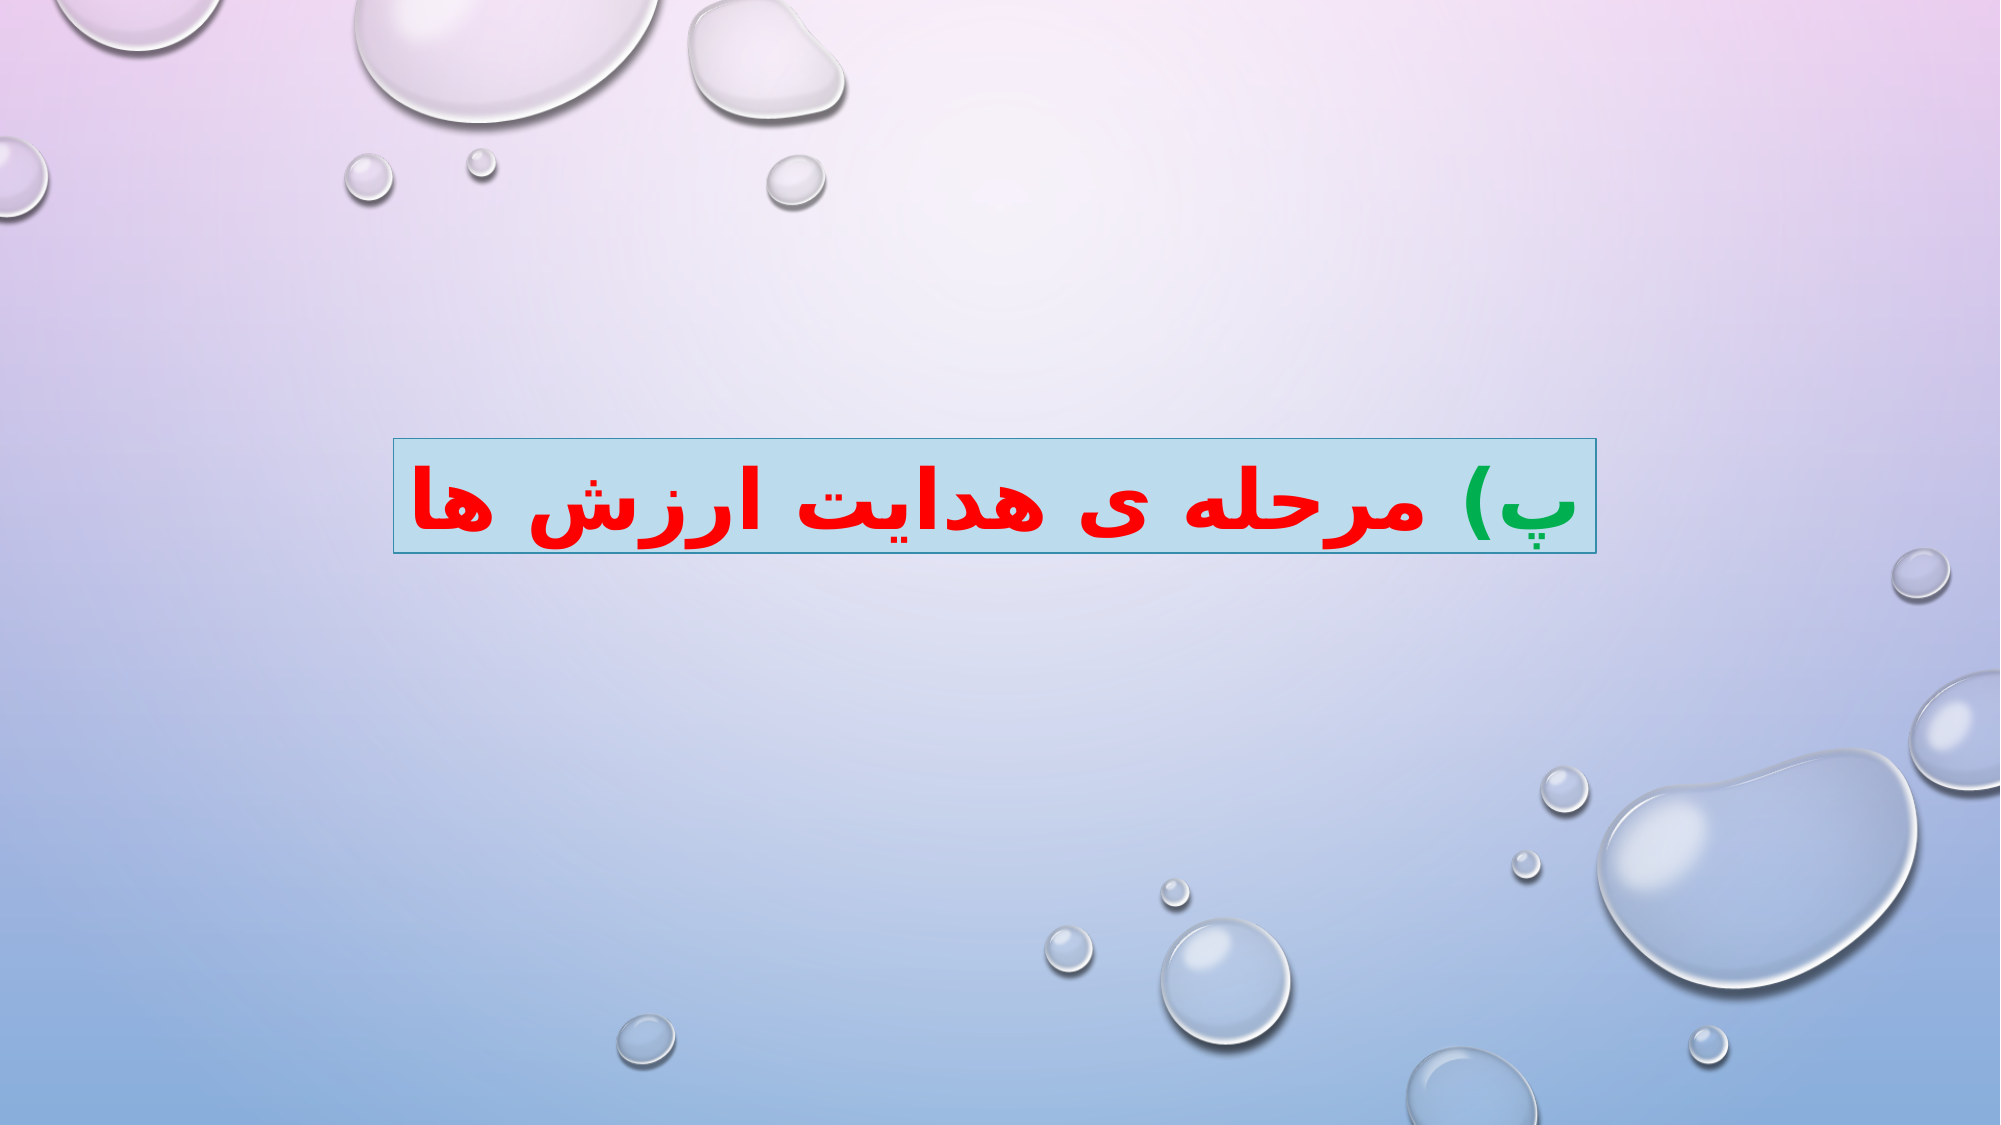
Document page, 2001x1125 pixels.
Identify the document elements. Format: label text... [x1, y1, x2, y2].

text_box پ) مرحله ی هدايت ارزش ها [393, 438, 1597, 554]
picture [0, 0, 2000, 1125]
